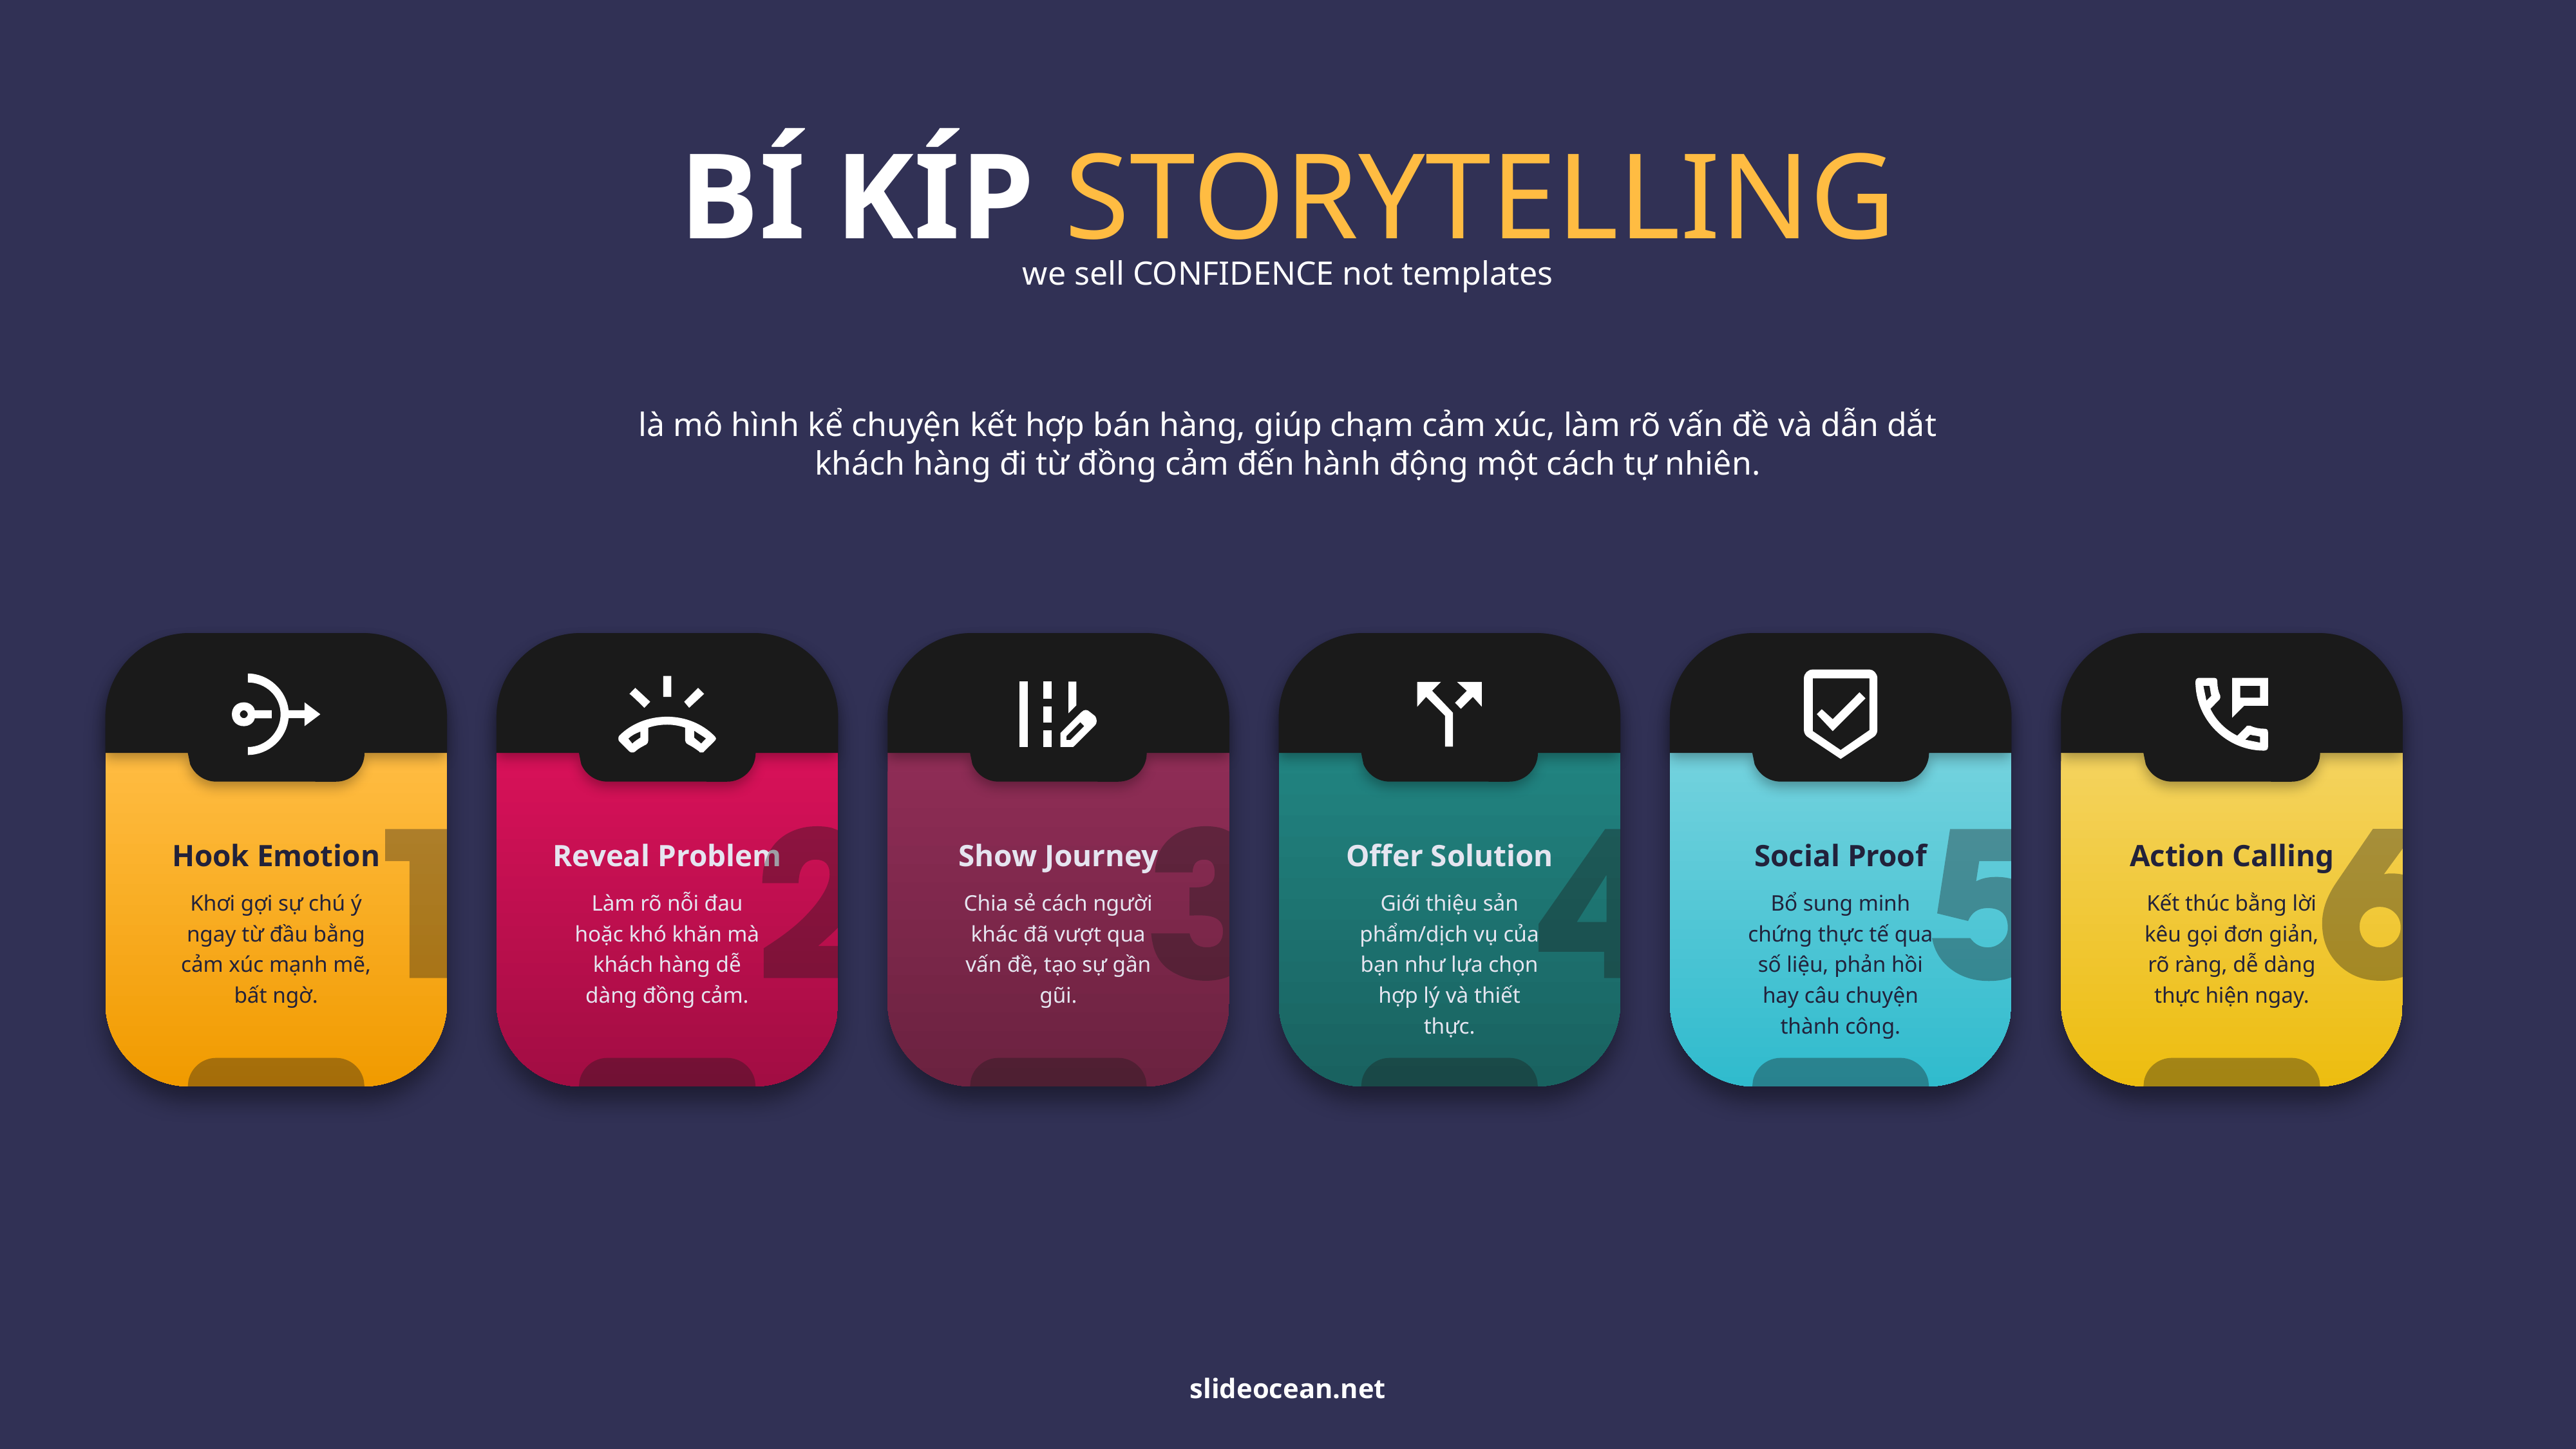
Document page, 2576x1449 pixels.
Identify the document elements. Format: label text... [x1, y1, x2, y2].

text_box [496, 632, 838, 1087]
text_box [1278, 632, 1621, 1087]
text_box BÍ KÍP STORYTELLING [670, 116, 1906, 267]
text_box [105, 632, 448, 1087]
text_box là mô hình kể chuyện kết hợp bán hàng, giúp chạm cảm xúc, làm rõ vấn đề và dẫn dắt khách hàng đi từ đồng cảm đến hành động một cách tự nhiên. [627, 399, 1949, 486]
text_box slideocean.net [1180, 1367, 1396, 1409]
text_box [1669, 632, 2012, 1087]
text_box we sell CONFIDENCE not templates [1013, 267, 1563, 296]
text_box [231, 673, 321, 755]
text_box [1019, 681, 1098, 748]
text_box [887, 632, 1230, 1087]
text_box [2060, 632, 2403, 1087]
